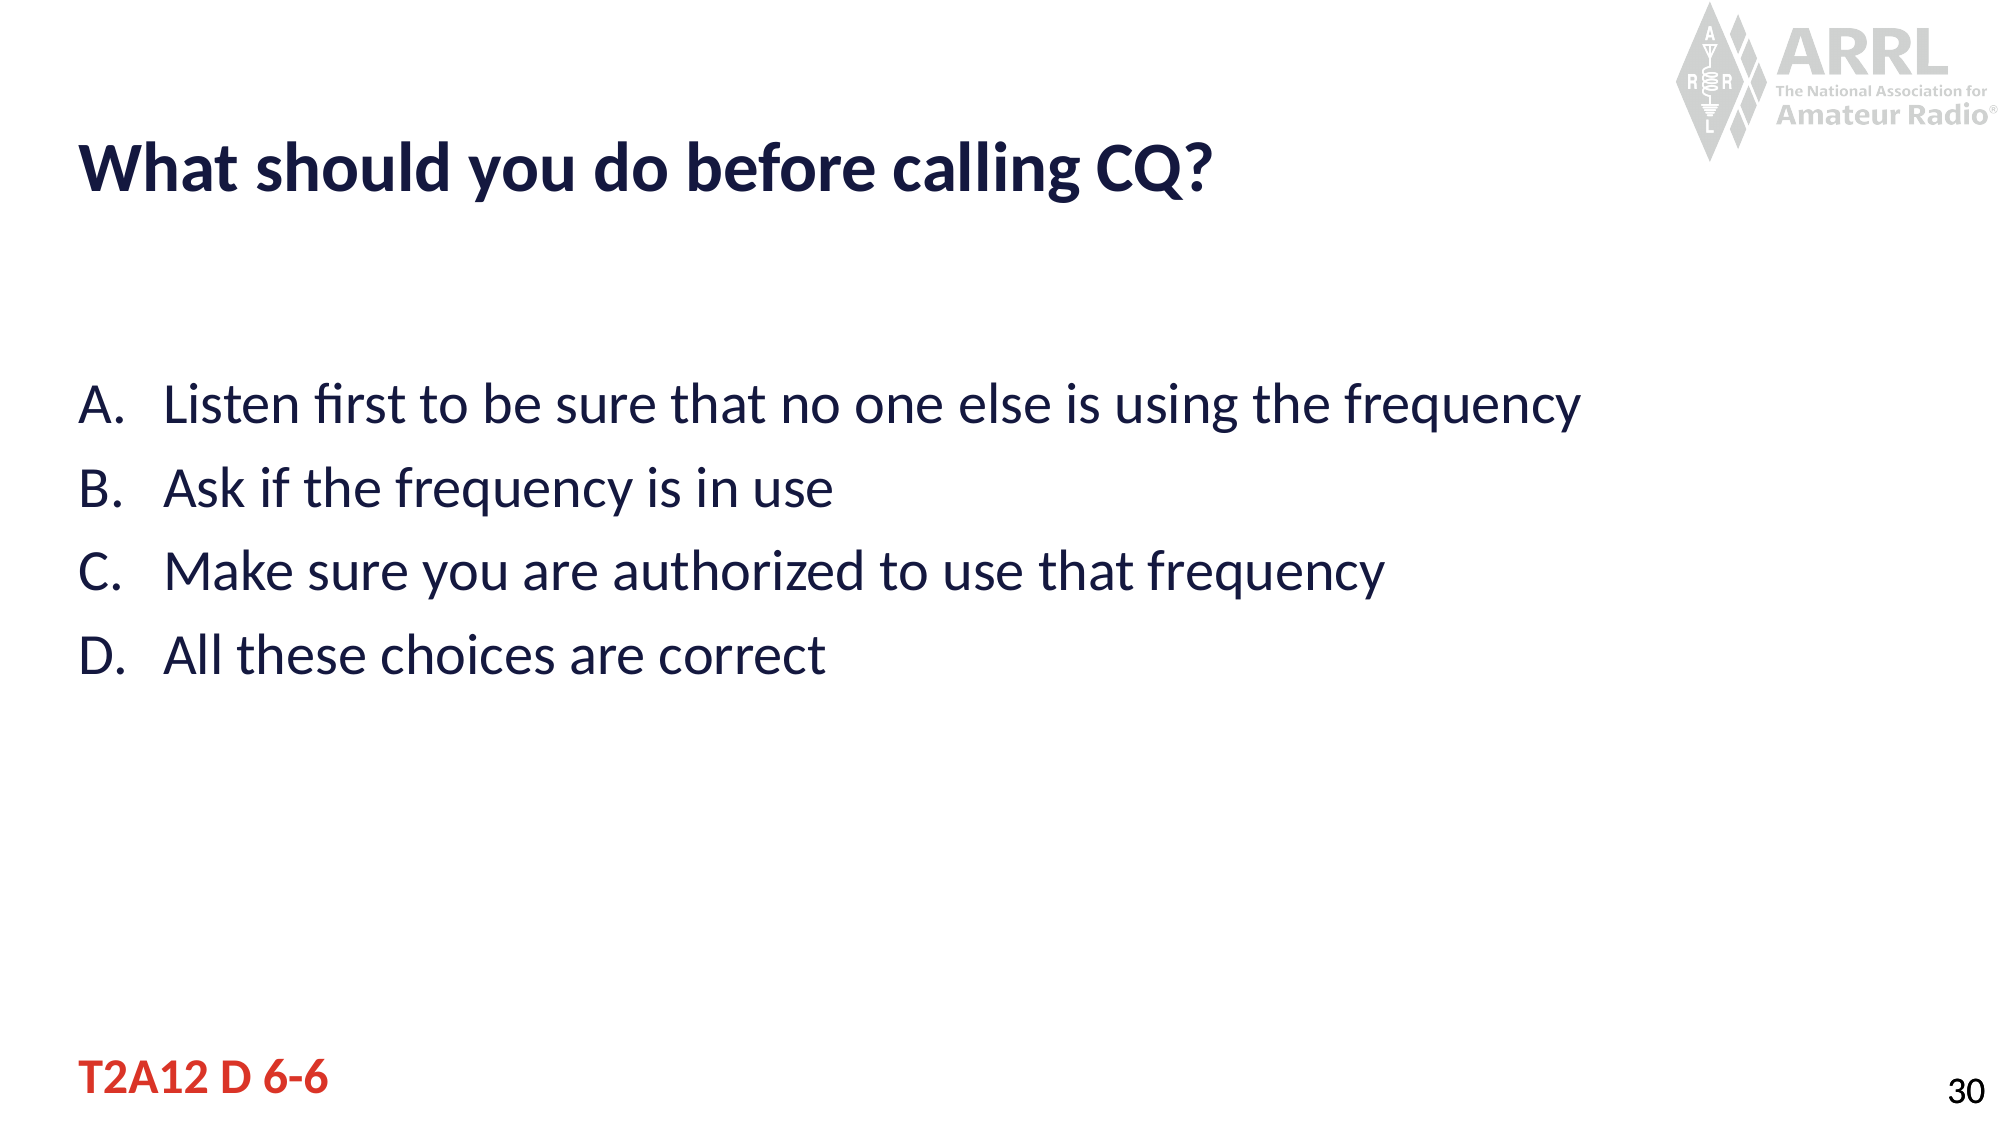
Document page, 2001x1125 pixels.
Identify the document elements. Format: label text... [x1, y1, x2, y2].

picture [1674, 0, 2000, 164]
title What should you do before calling CQ? [63, 59, 1863, 278]
list Listen first to be sure that no one else is using the frequency Ask if the frequency is in use Make sure you are authorized to use that frequency All these choices are correct [63, 365, 1863, 989]
text_box T2A12 D 6-6 [63, 1036, 921, 1112]
